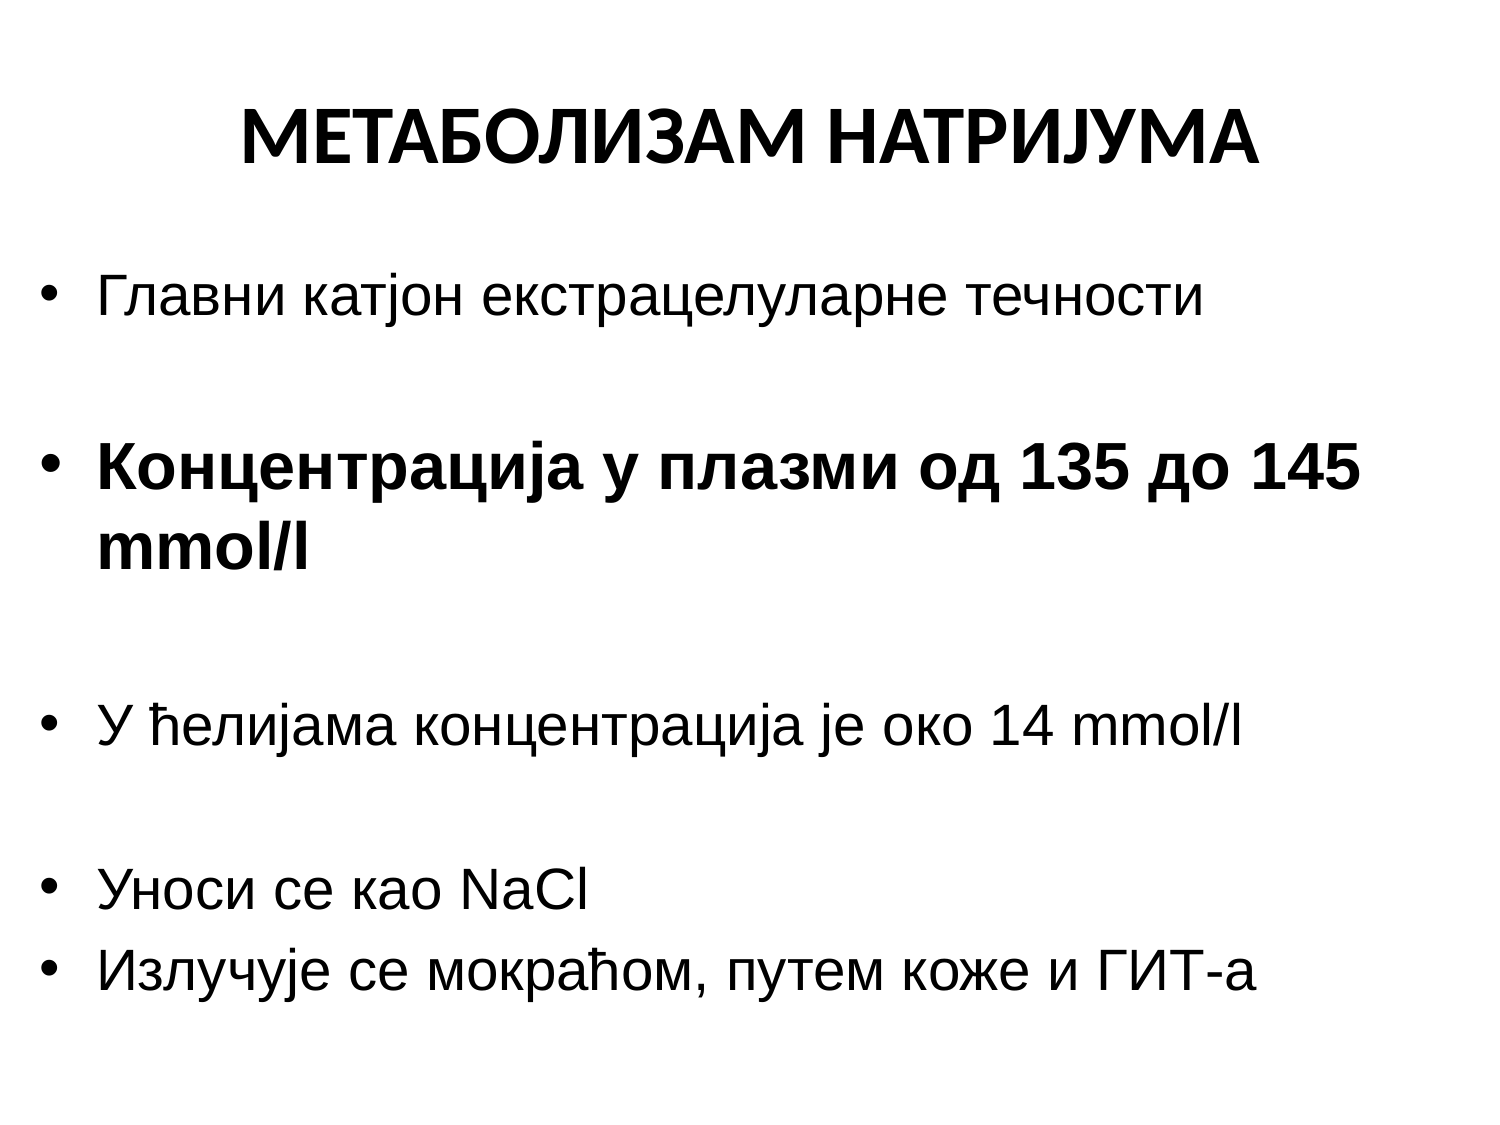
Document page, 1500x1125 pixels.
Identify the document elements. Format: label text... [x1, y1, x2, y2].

text_box МЕТАБОЛИЗАМ НАТРИЈУМА [112, 0, 1388, 188]
list Главни катјон екстрацелуларне течности Концентрација у плазми од 135 до 145 mmol/l У ћелијама концентрација је око 14 mmol/l Уноси се као NaCl Излучује се мокраћом, путем коже и ГИТ-а [24, 249, 1500, 1125]
